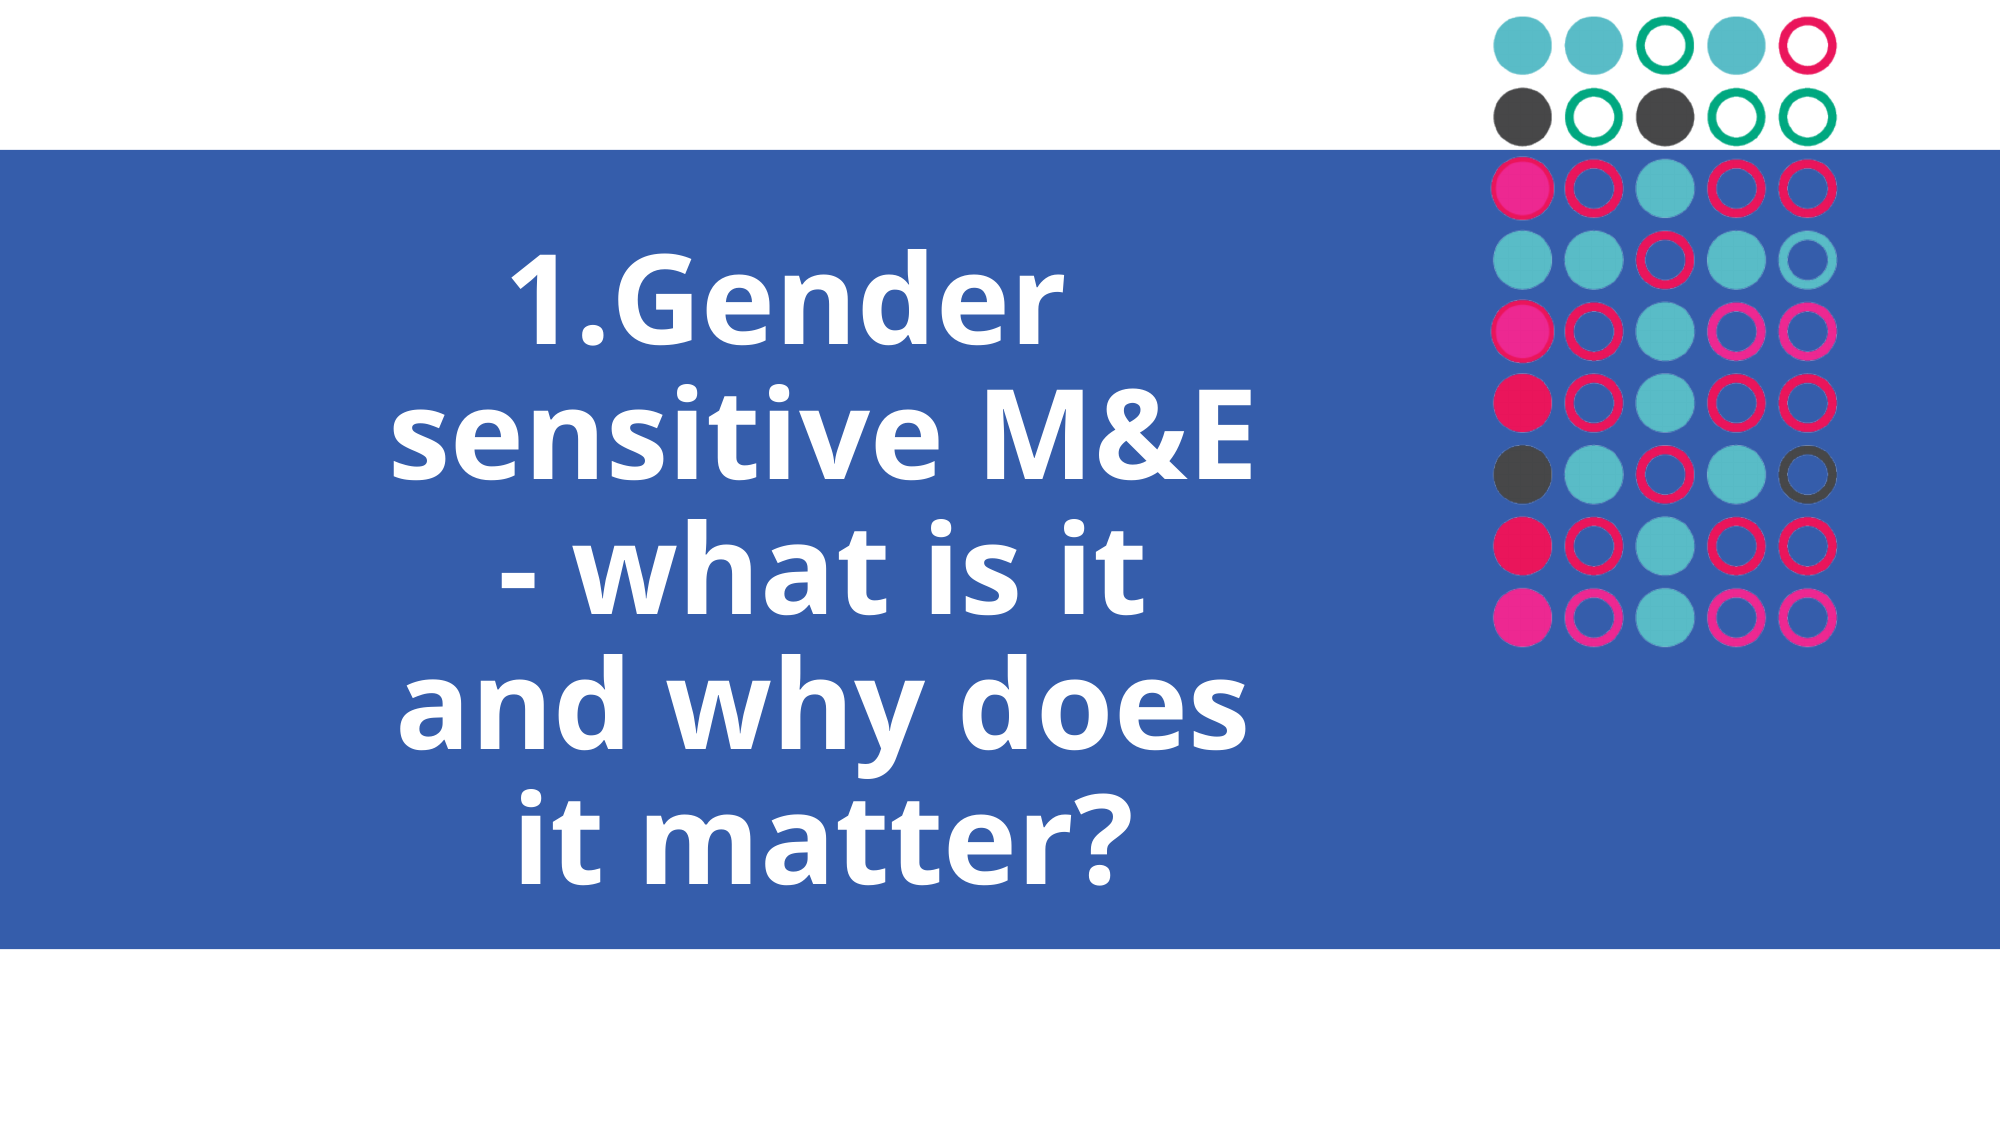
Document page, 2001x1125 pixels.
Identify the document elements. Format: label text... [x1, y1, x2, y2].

title Gender sensitive M&E - what is it and why does it matter? [281, 355, 1291, 793]
picture [1486, 8, 1840, 655]
